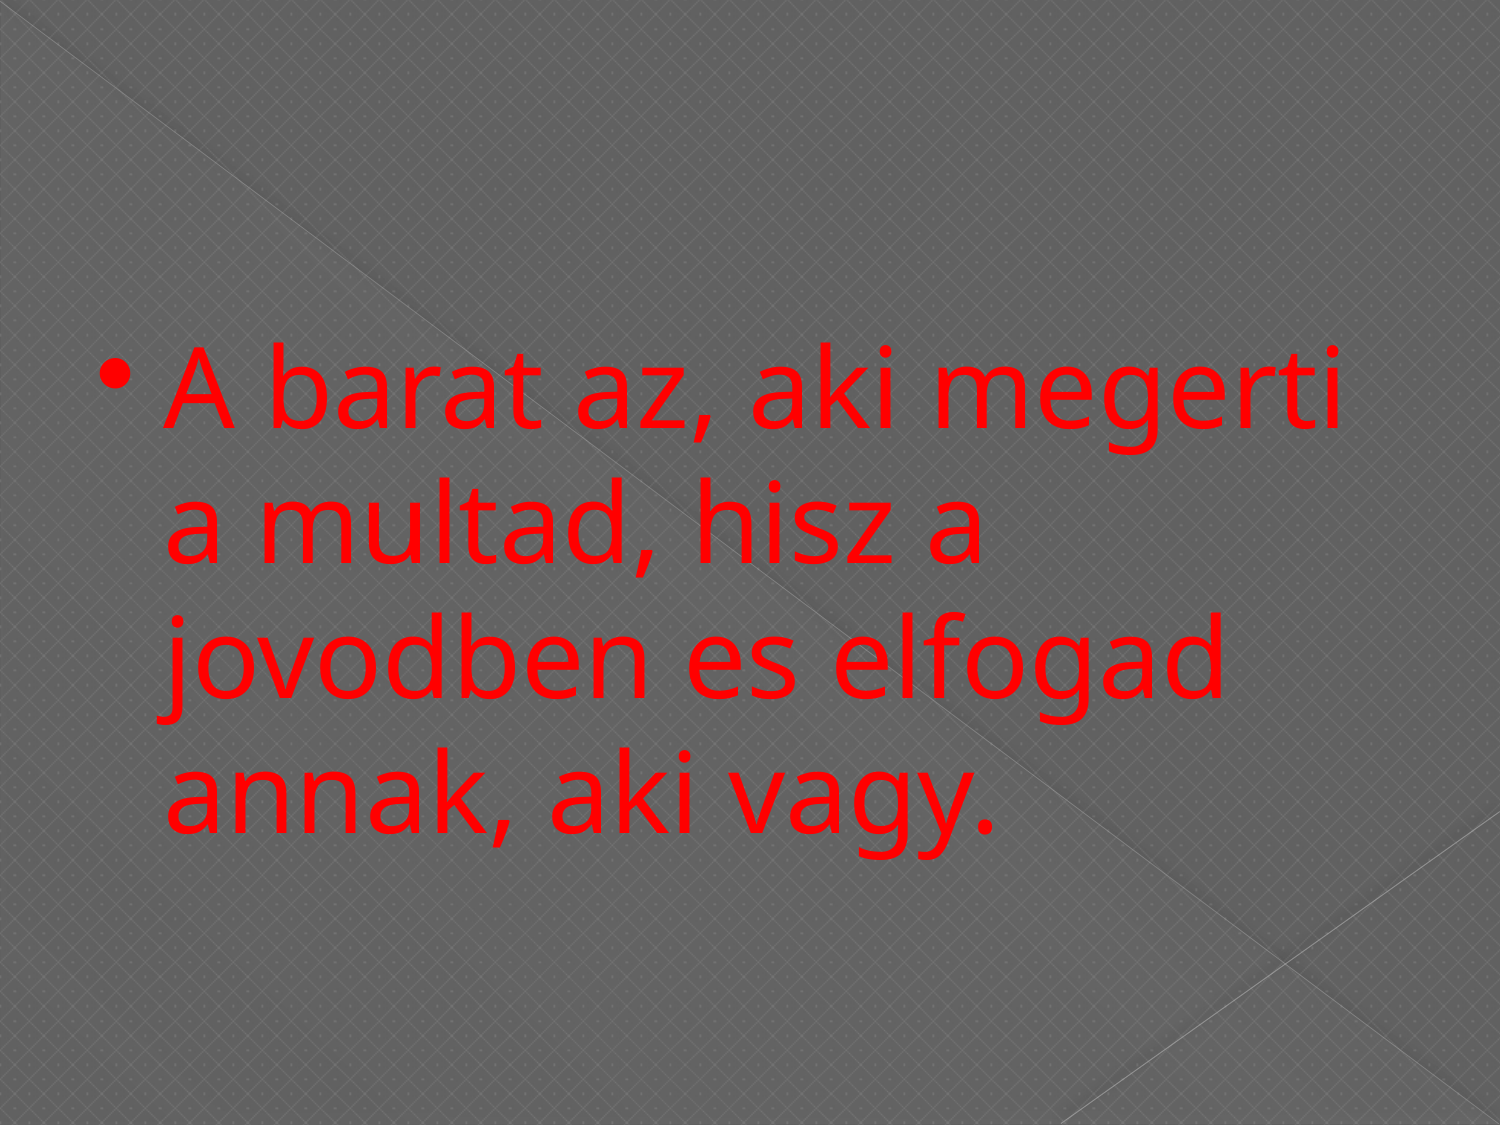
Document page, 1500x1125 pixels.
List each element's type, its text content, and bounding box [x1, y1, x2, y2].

list A barat az, aki megerti a multad, hisz a jovodben es elfogad annak, aki vagy. [75, 308, 1425, 1059]
